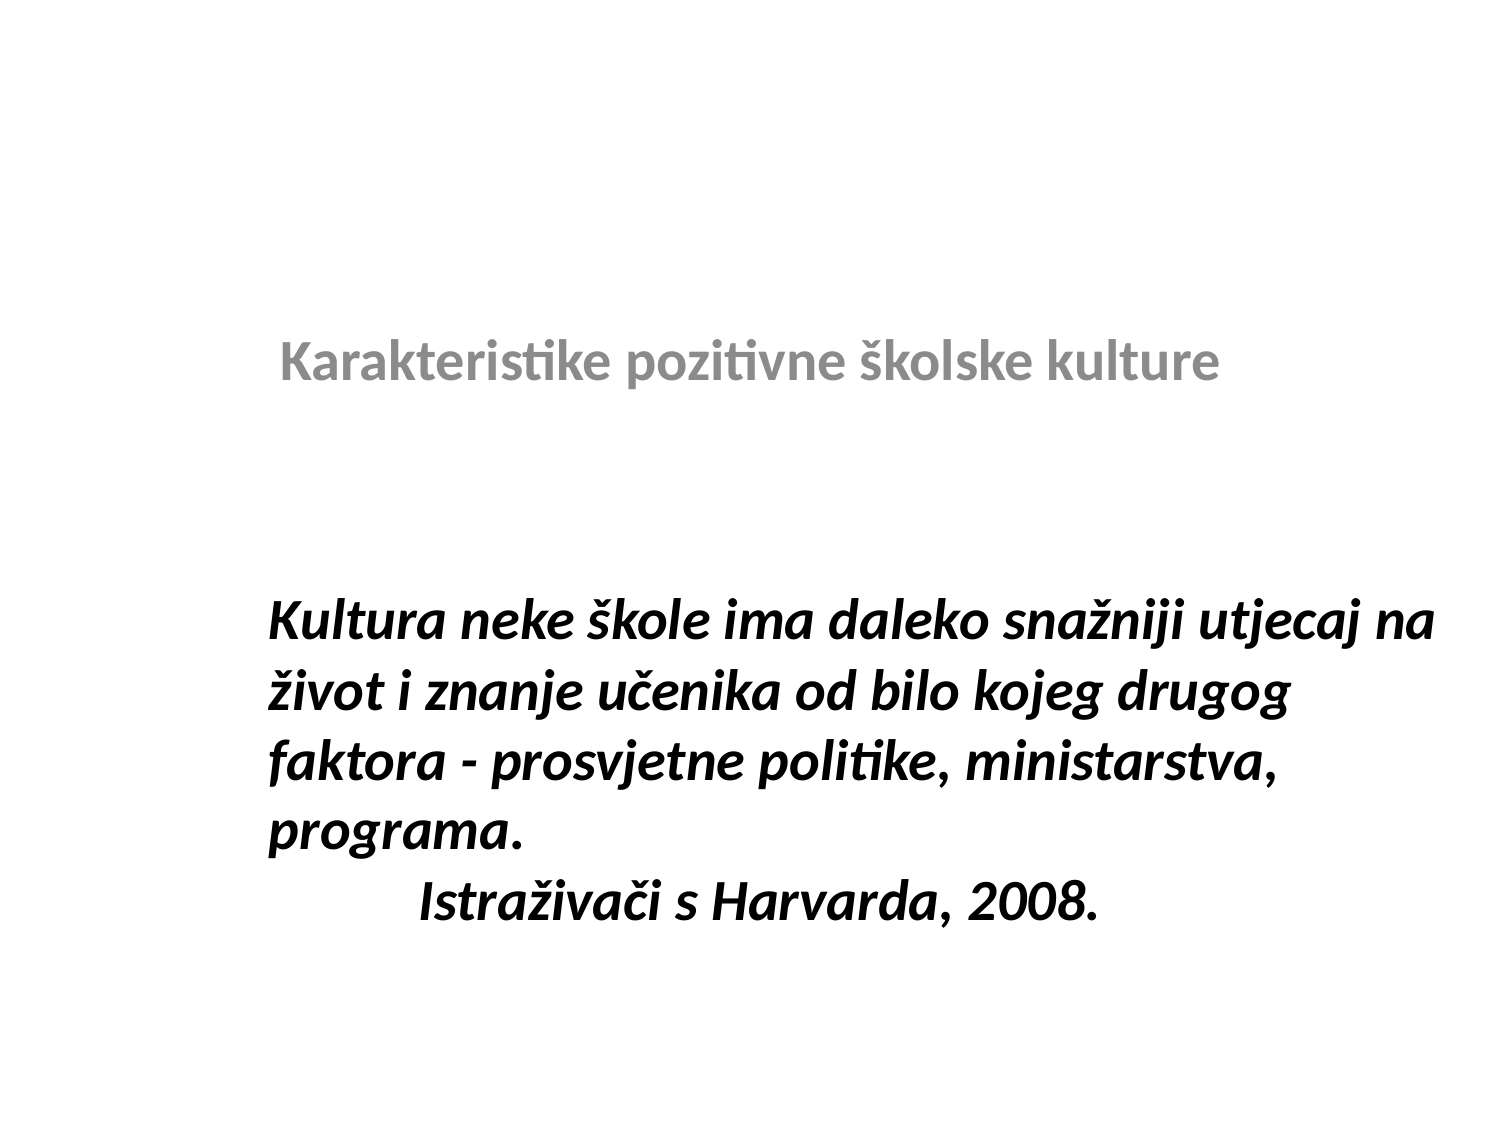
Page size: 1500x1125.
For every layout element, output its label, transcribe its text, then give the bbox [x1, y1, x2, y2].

list Karakteristike pozitivne školske kulture [265, 148, 1406, 400]
title Kultura neke škole ima daleko snažniji utjecaj na život i znanje učenika od bilo kojeg drugog faktora - prosvjetne politike, ministarstva, programa. Istraživači s Harvarda, 2008. [253, 574, 1459, 988]
